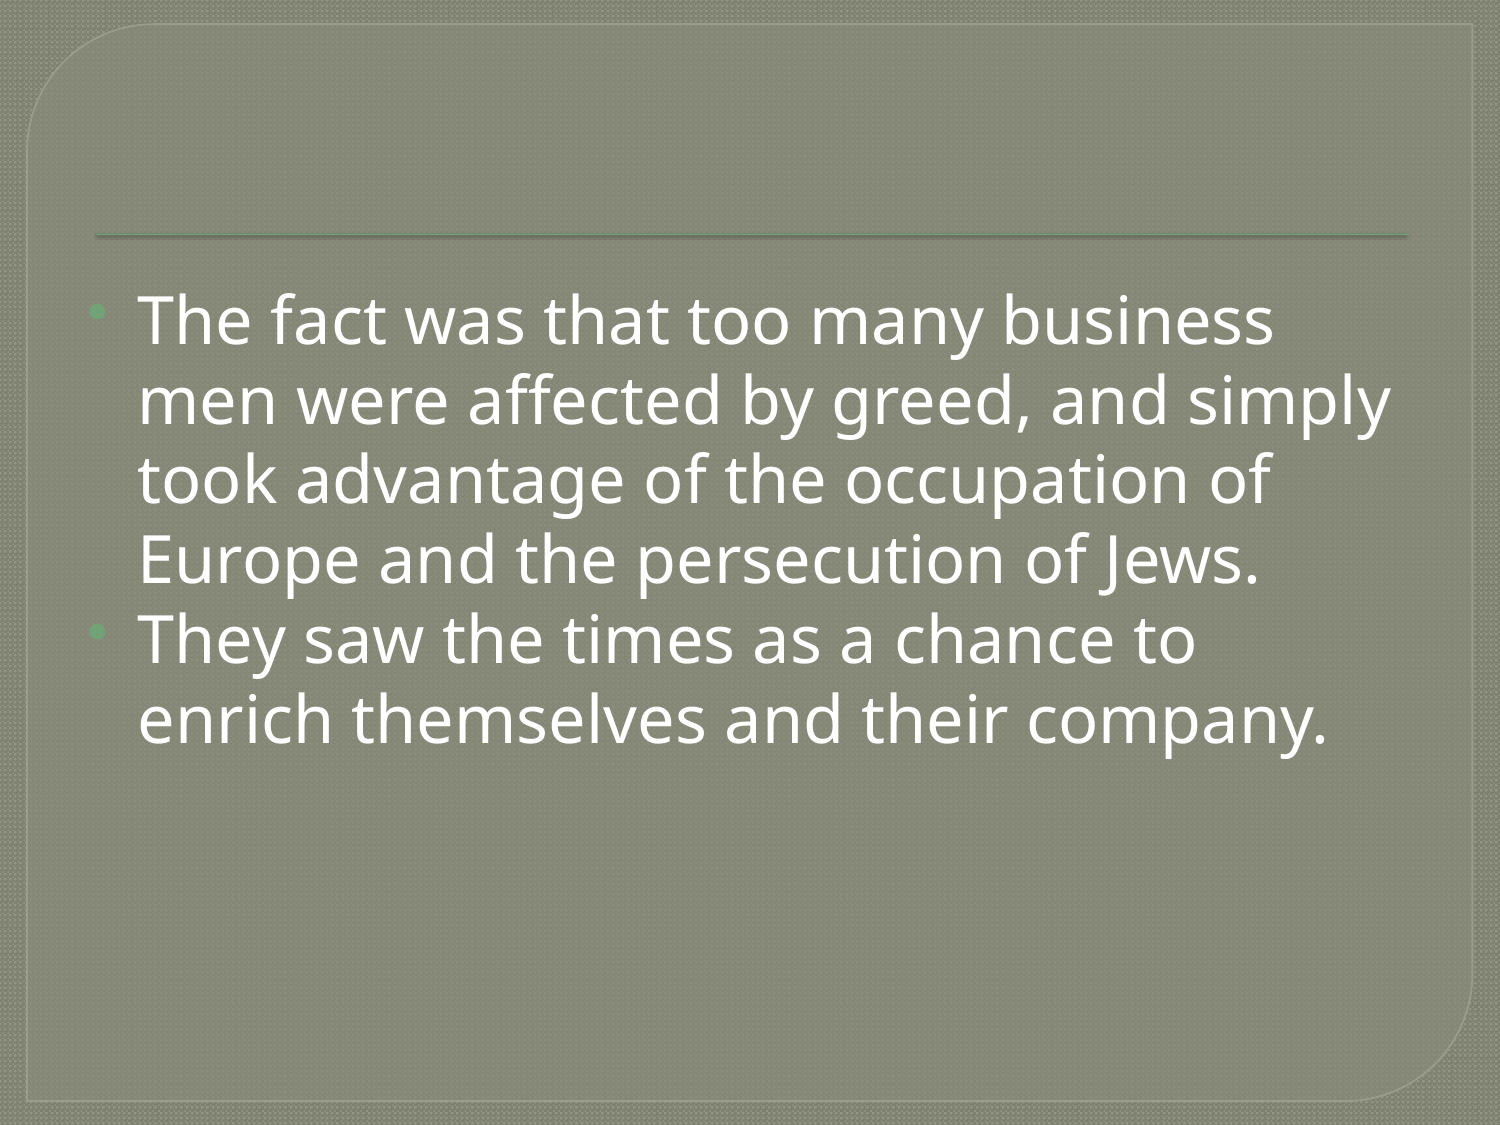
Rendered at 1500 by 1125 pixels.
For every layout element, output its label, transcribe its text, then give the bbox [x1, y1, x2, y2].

list The fact was that too many business men were affected by greed, and simply took advantage of the occupation of Europe and the persecution of Jews. They saw the times as a chance to enrich themselves and their company. [75, 270, 1425, 1013]
